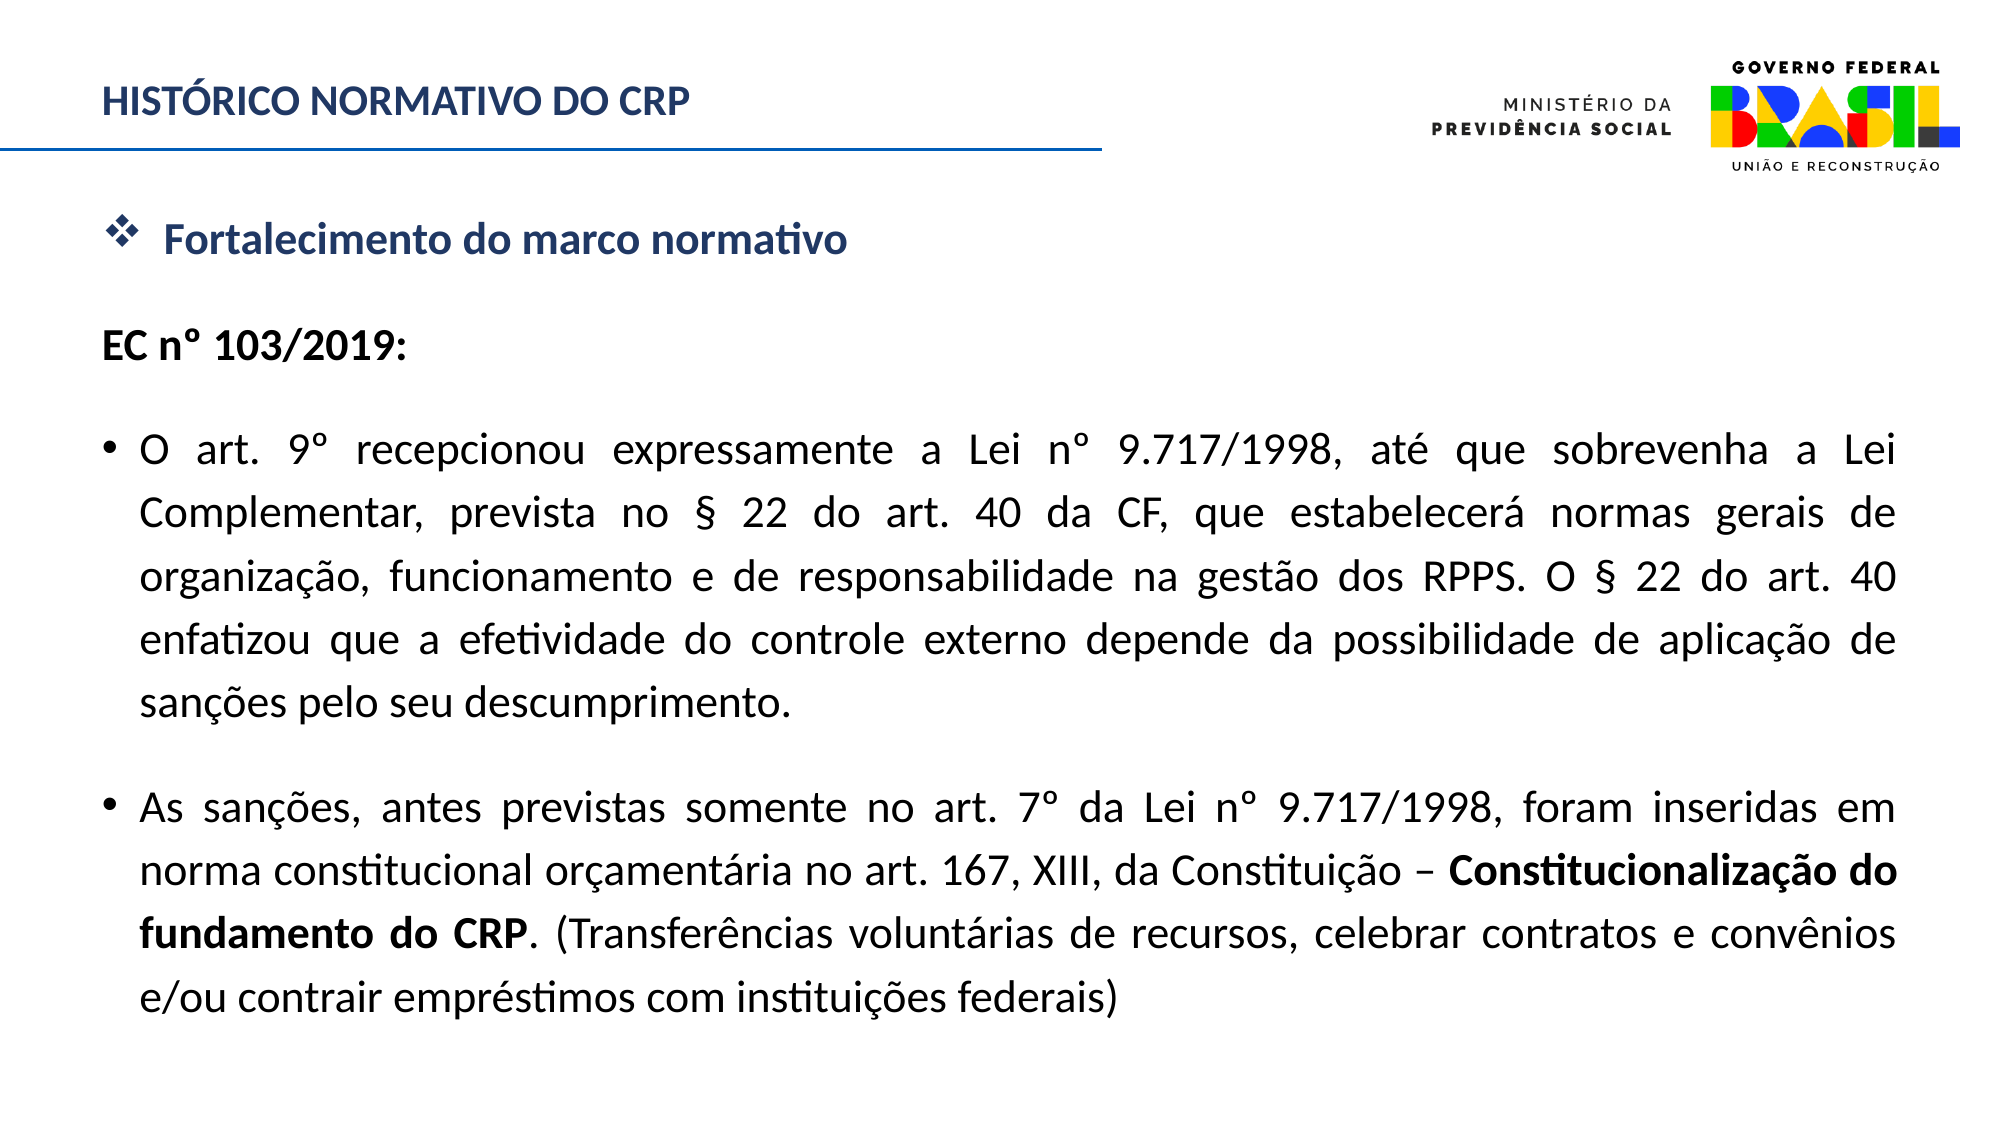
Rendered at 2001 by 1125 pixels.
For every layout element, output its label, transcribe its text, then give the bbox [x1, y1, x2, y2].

picture [1431, 61, 1960, 173]
list Fortalecimento do marco normativo EC nº 103/2019: O art. 9º recepcionou expressamente a Lei nº 9.717/1998, até que sobrevenha a Lei Complementar, prevista no § 22 do art. 40 da CF, que estabelecerá normas gerais de organização, funcionamento e de responsabilidade na gestão dos RPPS. O § 22 do art. 40 enfatizou que a efetividade do controle externo depende da possibilidade de aplicação de sanções pelo seu descumprimento. As sanções, antes previstas somente no art. 7º da Lei nº 9.717/1998, foram inseridas em norma constitucional orçamentária no art. 167, XIII, da Constituição – Constitucionalização do fundamento do CRP. (Transferências voluntárias de recursos, celebrar contratos e convênios e/ou contrair empréstimos com instituições federais) [86, 193, 1914, 857]
text_box HISTÓRICO normativo DO Crp [86, 38, 756, 148]
